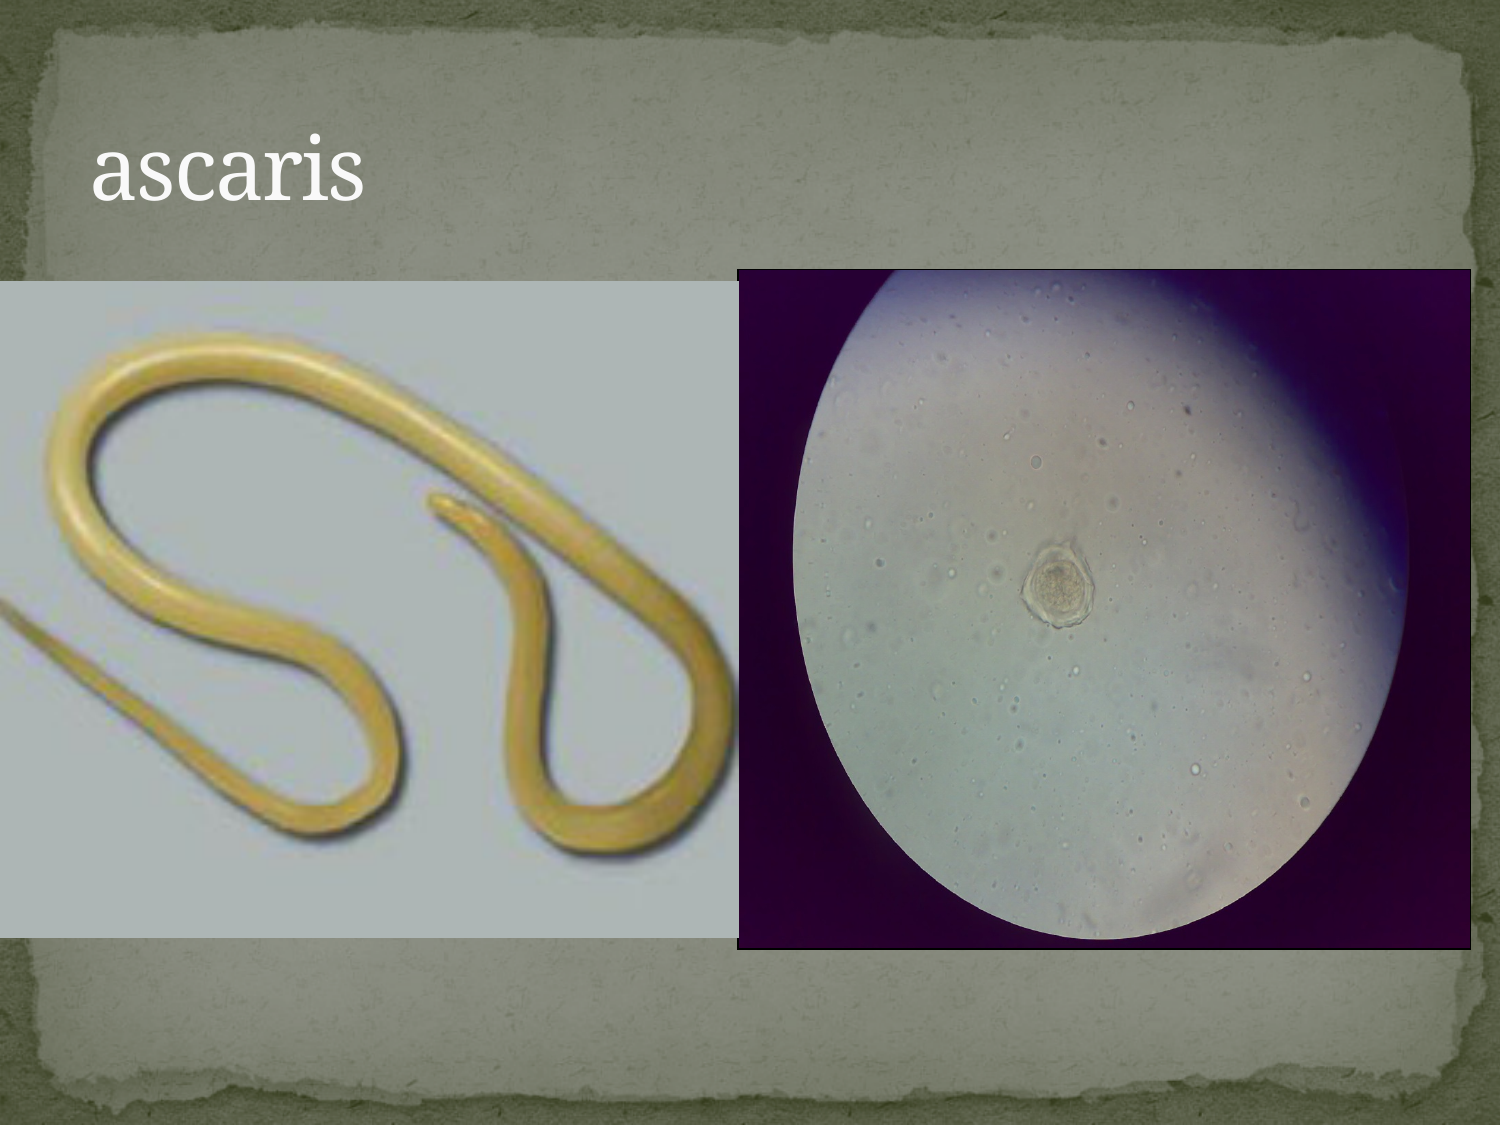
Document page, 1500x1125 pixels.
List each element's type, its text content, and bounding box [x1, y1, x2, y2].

picture [0, 281, 739, 938]
title ascaris [74, 24, 1425, 225]
text_box [738, 269, 1471, 950]
